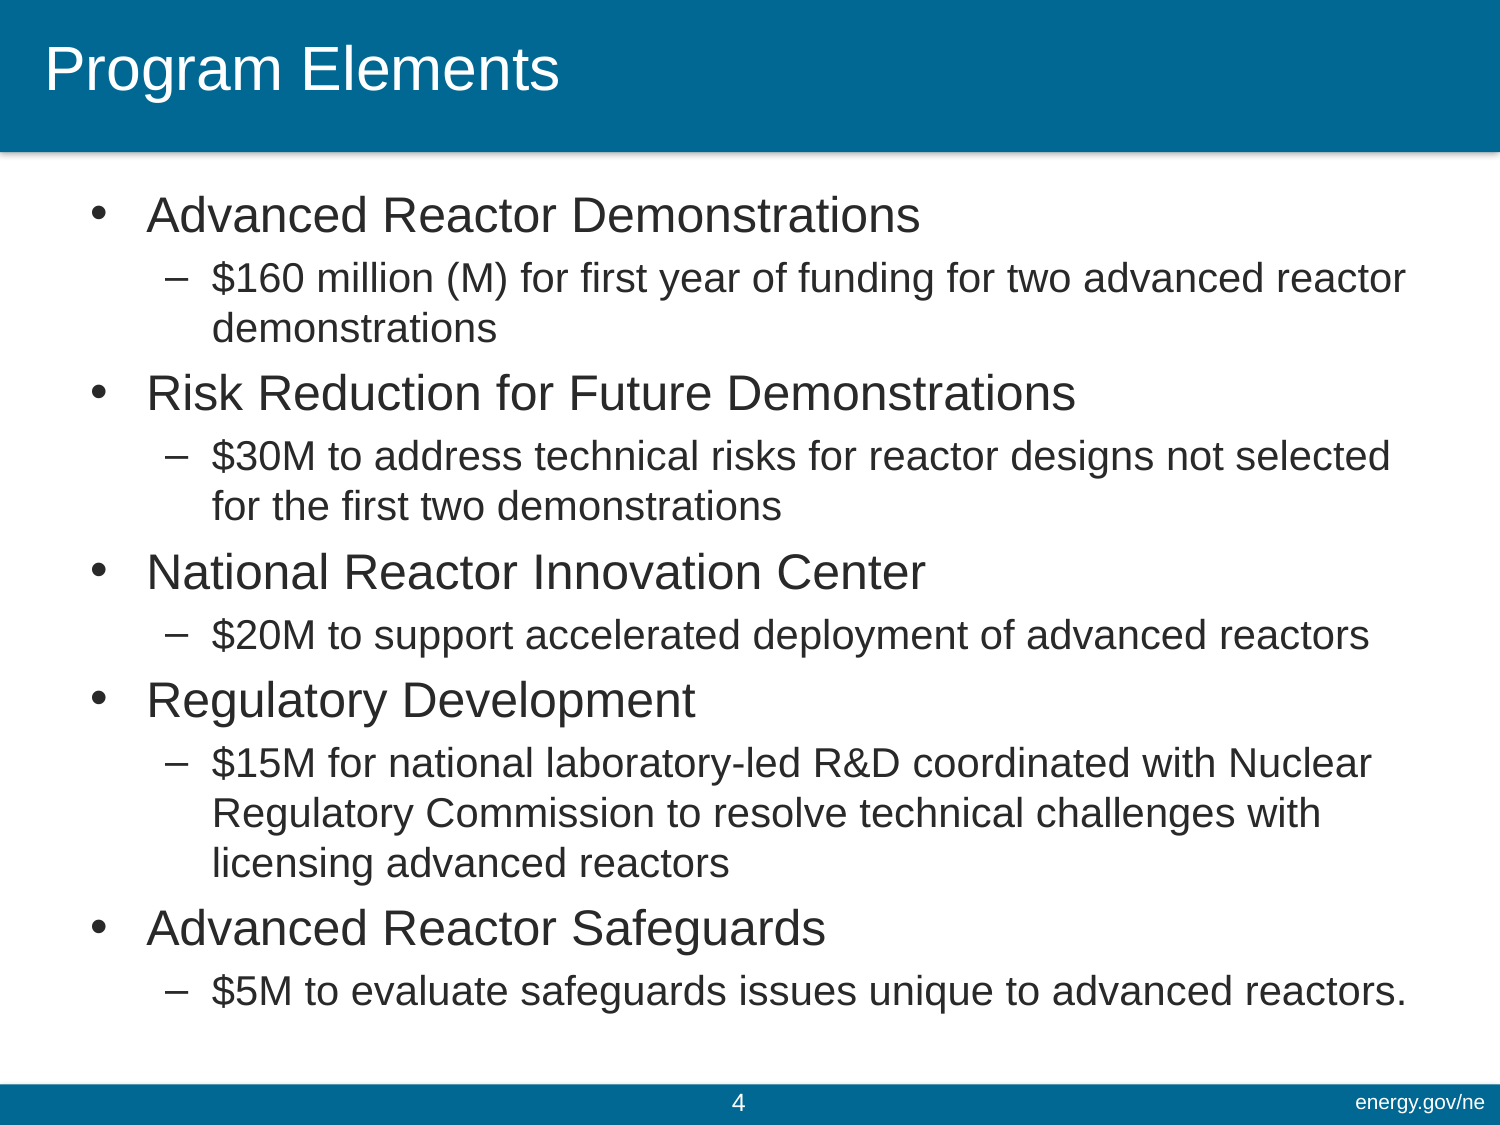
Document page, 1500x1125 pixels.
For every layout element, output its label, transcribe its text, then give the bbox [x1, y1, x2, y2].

list Advanced Reactor Demonstrations $160 million (M) for first year of funding for two advanced reactor demonstrations Risk Reduction for Future Demonstrations $30M to address technical risks for reactor designs not selected for the first two demonstrations National Reactor Innovation Center $20M to support accelerated deployment of advanced reactors Regulatory Development $15M for national laboratory-led R&D coordinated with Nuclear Regulatory Commission to resolve technical challenges with licensing advanced reactors Advanced Reactor Safeguards $5M to evaluate safeguards issues unique to advanced reactors. [74, 174, 1426, 1062]
title Program Elements [28, 0, 959, 149]
